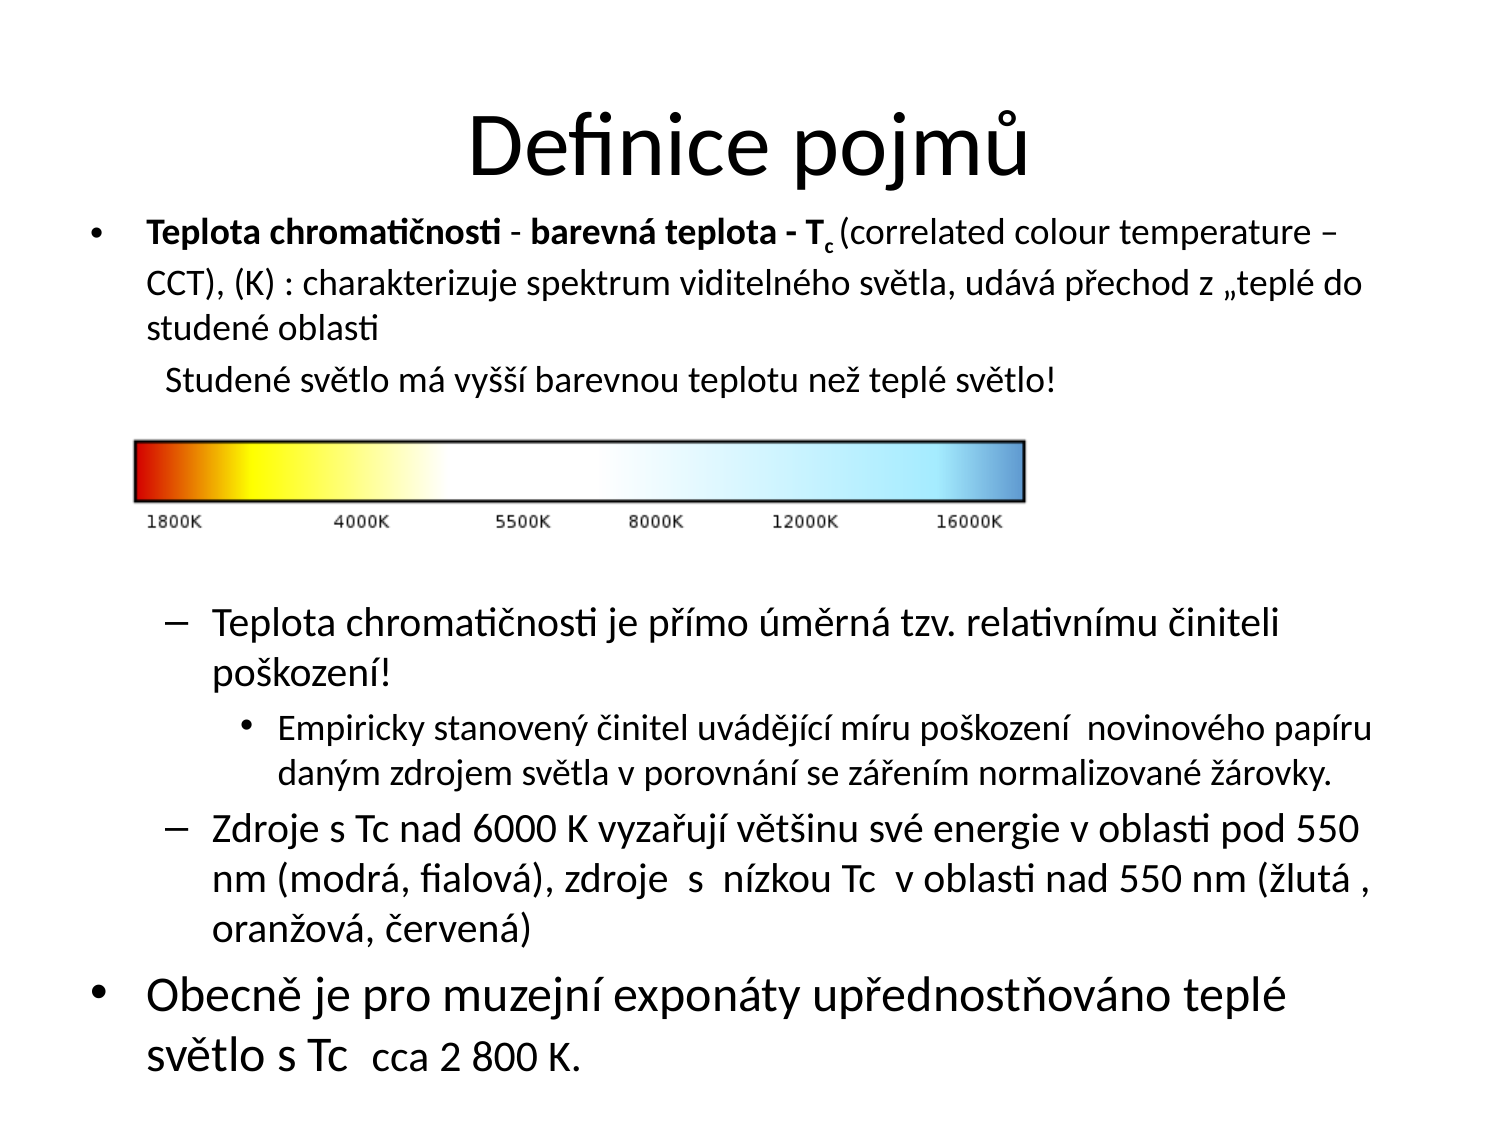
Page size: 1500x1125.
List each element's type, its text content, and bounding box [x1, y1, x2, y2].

picture [128, 433, 1033, 536]
title Definice pojmů [75, 45, 1425, 199]
list Teplota chromatičnosti - barevná teplota - Tc (correlated colour temperature – CCT), (K) : charakterizuje spektrum viditelného světla, udává přechod z „teplé do studené oblasti Studené světlo má vyšší barevnou teplotu než teplé světlo! Teplota chromatičnosti je přímo úměrná tzv. relativnímu činiteli poškození! Empiricky stanovený činitel uvádějící míru poškození novinového papíru daným zdrojem světla v porovnání se zářením normalizované žárovky. Zdroje s Tc nad 6000 K vyzařují většinu své energie v oblasti pod 550 nm (modrá, fialová), zdroje s nízkou Tc v oblasti nad 550 nm (žlutá , oranžová, červená) Obecně je pro muzejní exponáty upřednostňováno teplé světlo s Tc cca 2 800 K. [75, 199, 1425, 1090]
